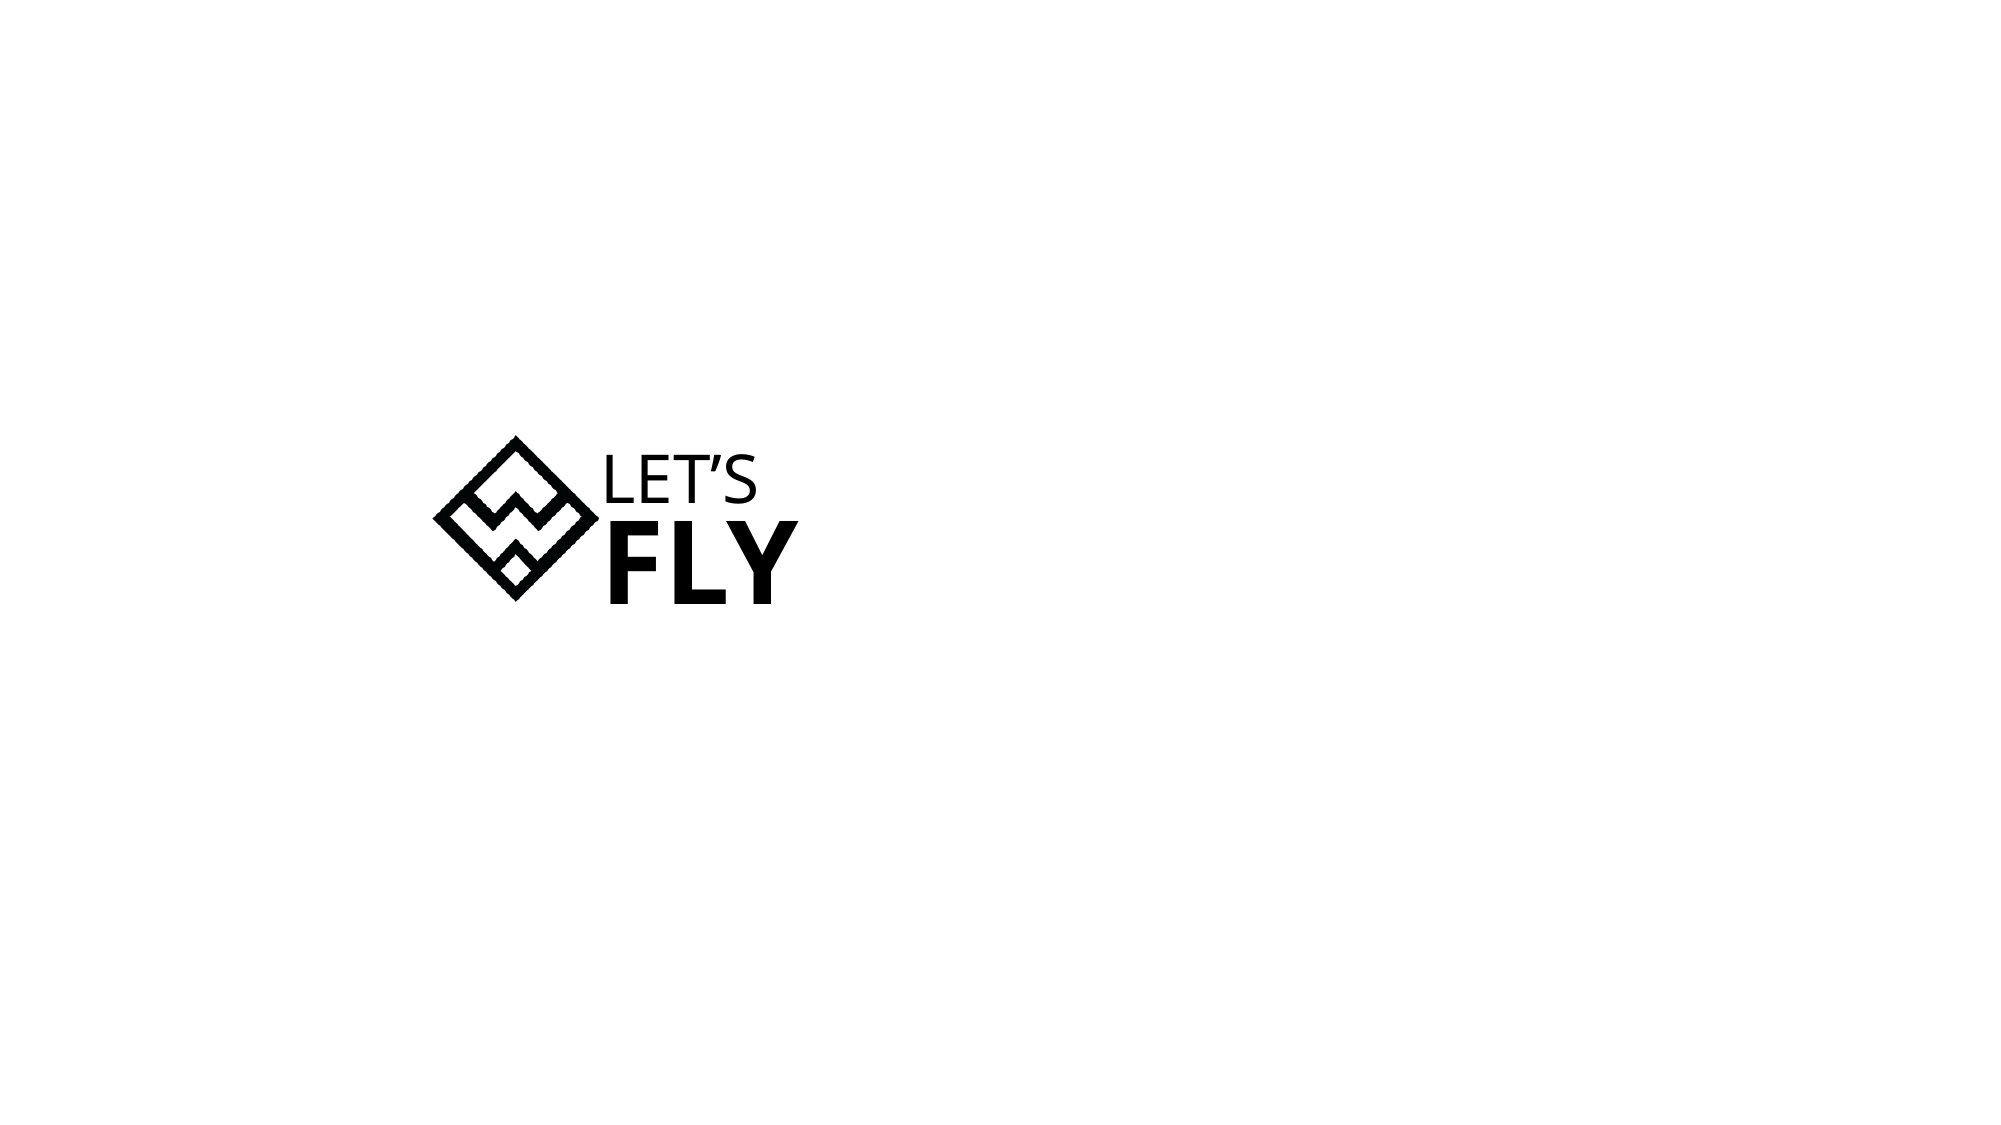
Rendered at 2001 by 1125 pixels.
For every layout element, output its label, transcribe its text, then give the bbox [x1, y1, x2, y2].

text_box LET’S [603, 436, 932, 526]
text_box FLY [585, 496, 912, 638]
picture [403, 430, 603, 622]
